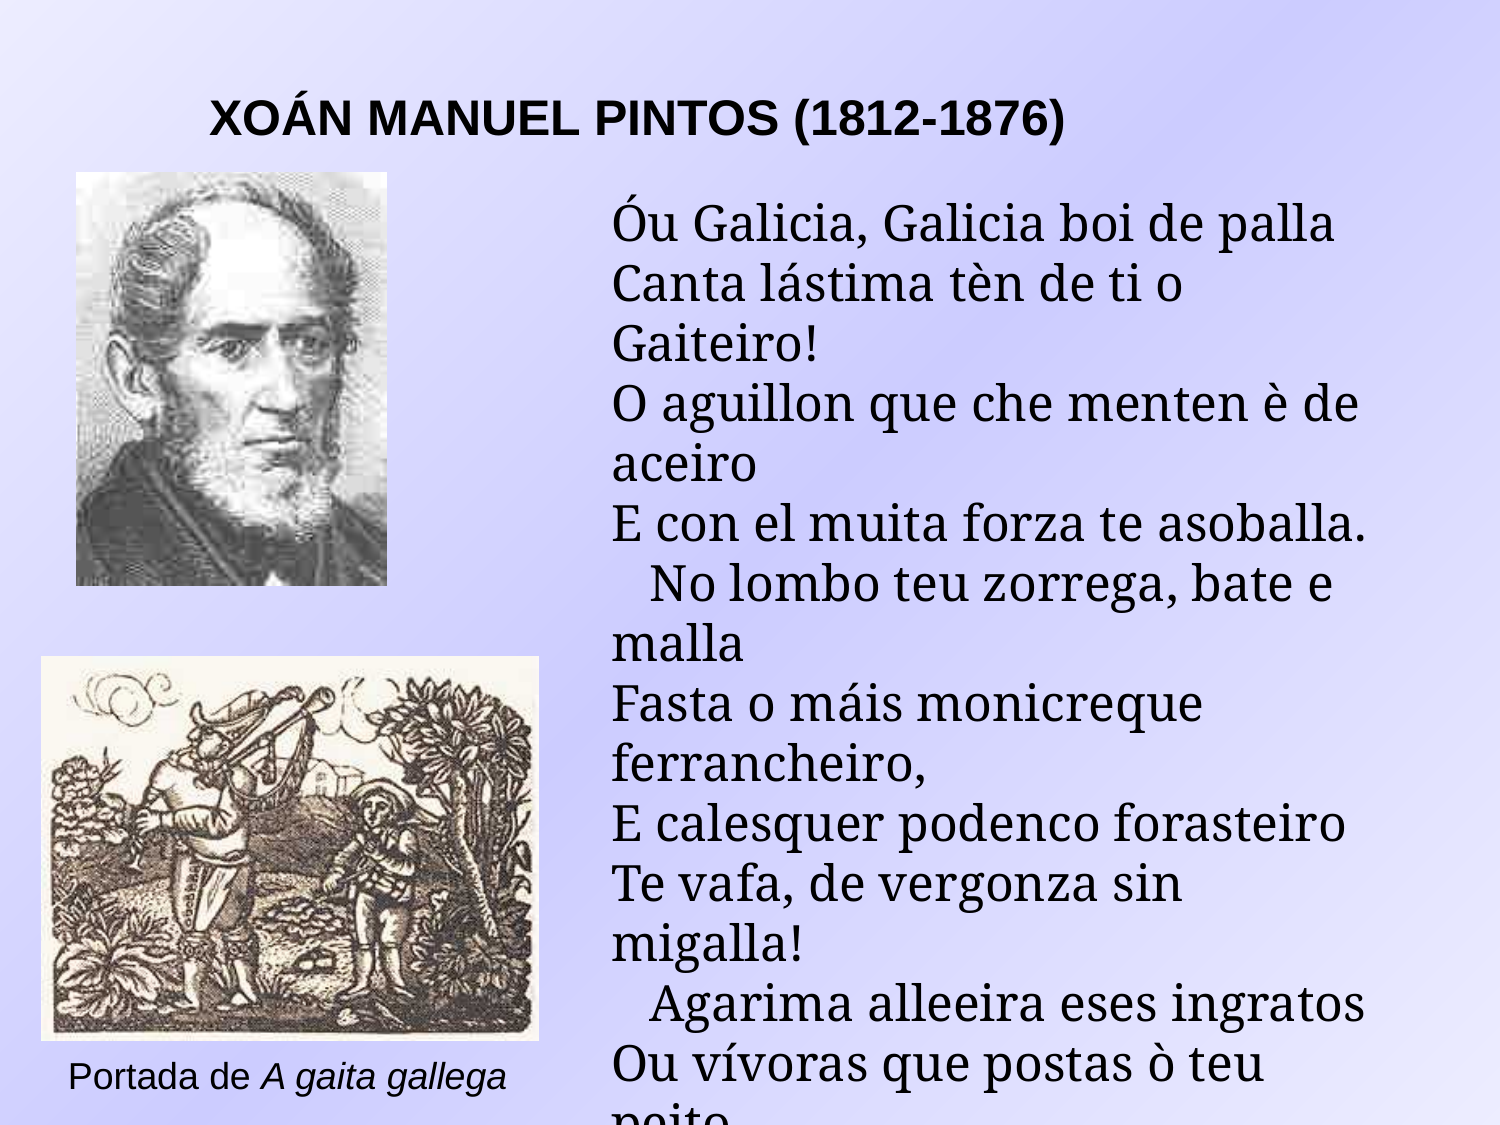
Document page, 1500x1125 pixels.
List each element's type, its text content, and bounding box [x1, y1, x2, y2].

picture [76, 172, 387, 587]
text_box XOÁN MANUEL PINTOS (1812-1876) [194, 78, 1353, 153]
text_box Portada de A gaita gallega [53, 1044, 561, 1105]
text_box Óu Galicia, Galicia boi de palla Canta lástima tèn de ti o Gaiteiro! O aguillon que che menten è de aceiro E con el muita forza te asoballa. No lombo teu zorrega, bate e malla Fasta o máis monicreque ferrancheiro, E calesquer podenco forasteiro Te vafa, de vergonza sin migalla! Agarima alleeira eses ingratos Ou vívoras que postas ò teu peito Co ferrete che rompen mil buratos! Si o sangre teu refugas do teu leito, Malas novas, madrasta de insensatos, Dos fillos teus ò amor non tès dereito. [596, 184, 1400, 1125]
picture [40, 656, 539, 1042]
